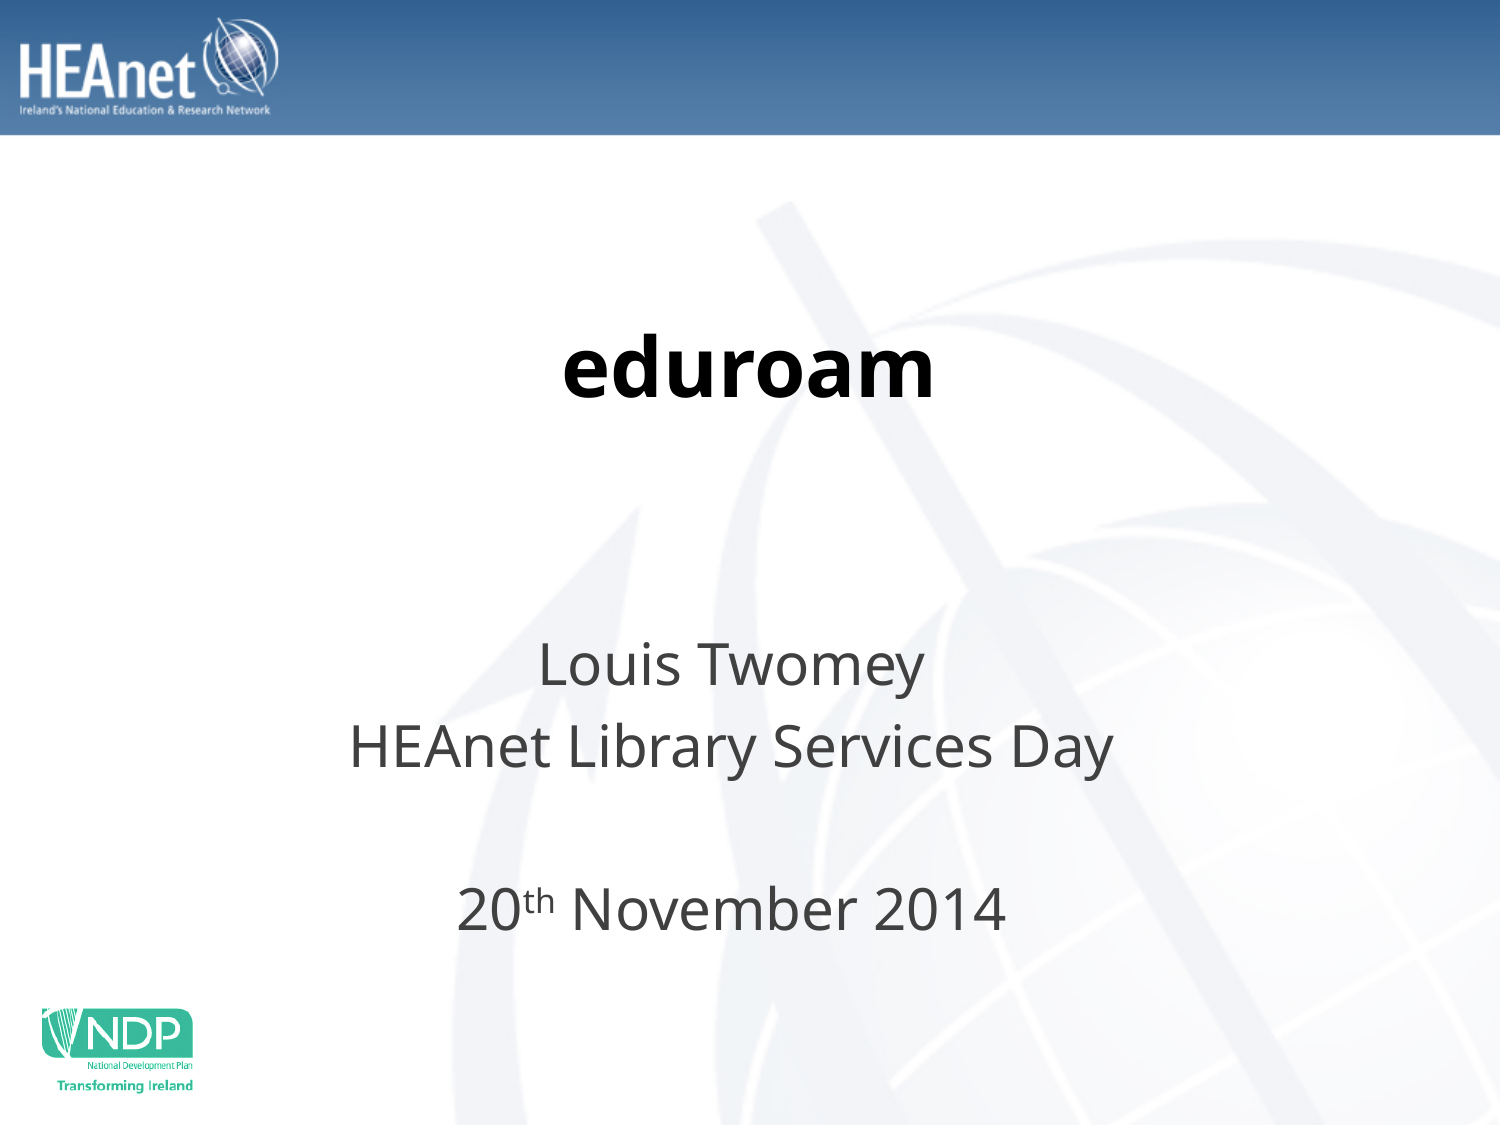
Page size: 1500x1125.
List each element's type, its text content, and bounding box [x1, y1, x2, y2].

subtitle Louis Twomey HEAnet Library Services Day 20th November 2014 [206, 619, 1257, 889]
picture [0, 0, 1500, 1125]
title eduroam [111, 243, 1388, 485]
